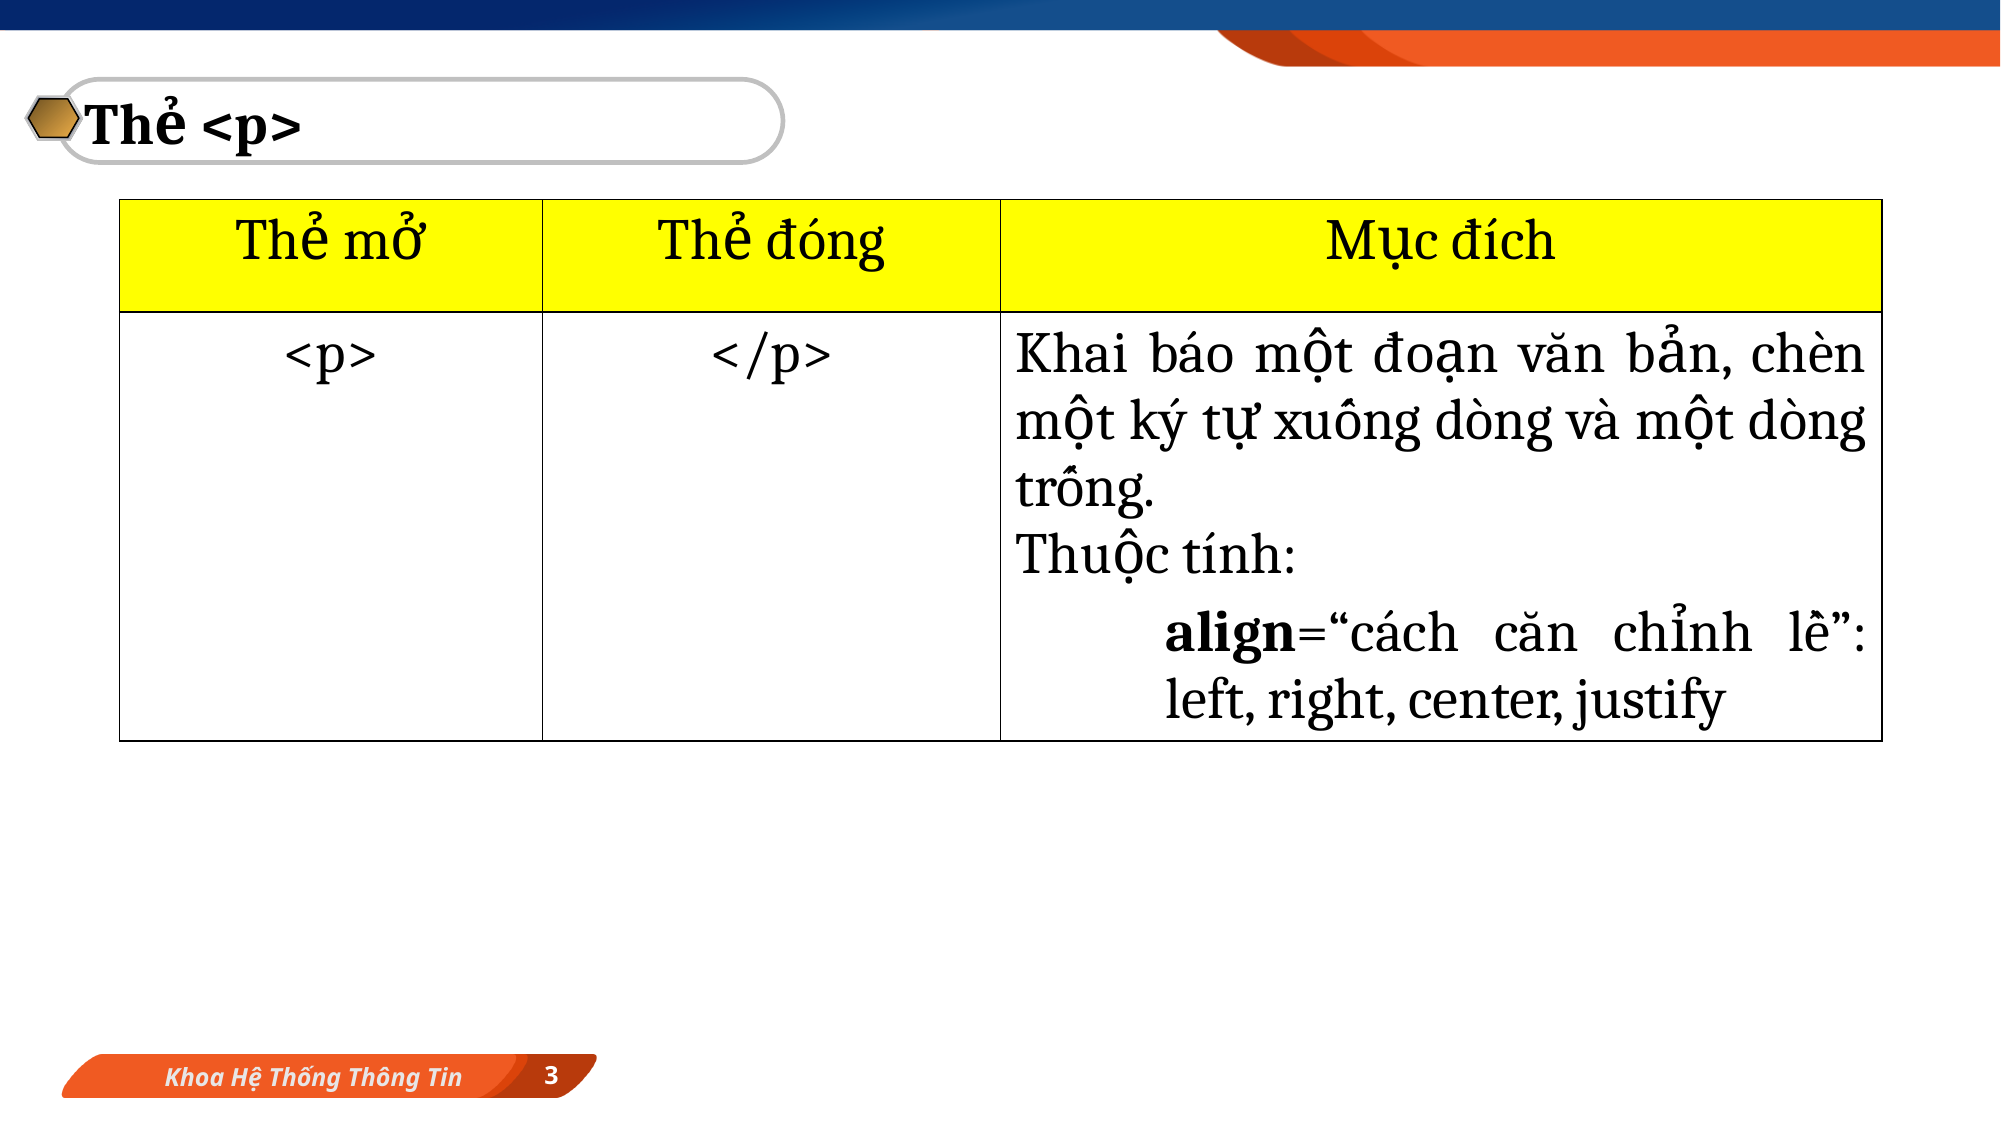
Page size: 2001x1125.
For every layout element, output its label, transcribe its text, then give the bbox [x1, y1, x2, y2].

picture [34, 1017, 624, 1125]
footer Khoa Hệ Thống Thông Tin [119, 1054, 508, 1098]
table_header Thẻ mở [120, 200, 542, 311]
table_cell </p> [543, 313, 1000, 740]
slide_number 3 [508, 1046, 574, 1106]
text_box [24, 78, 784, 163]
table_header Thẻ đóng [543, 200, 1000, 311]
table_cell <p> [120, 313, 542, 740]
table_header Mục đích [1001, 200, 1881, 311]
picture [0, 0, 2001, 71]
table_cell Khai báo một đoạn văn bản, chèn một ký tự xuống dòng và một dòng trống. Thuộc tính: align=“cách căn chỉnh lề”: left, right, center, justify [1001, 313, 1881, 740]
